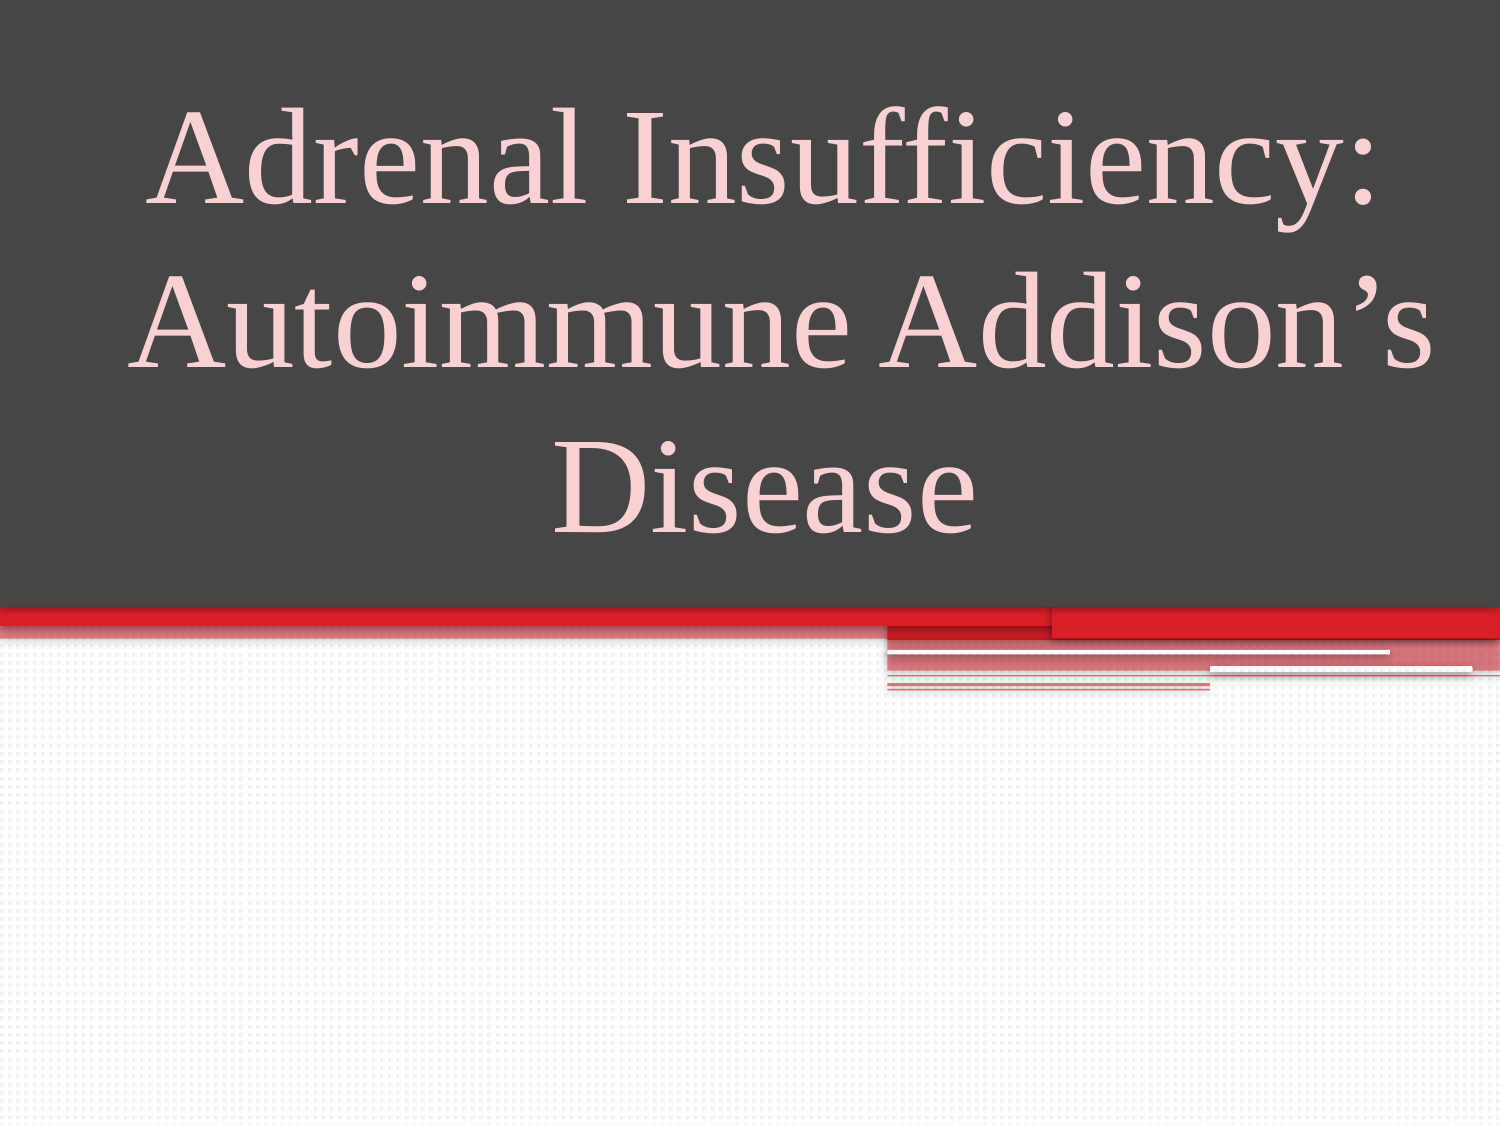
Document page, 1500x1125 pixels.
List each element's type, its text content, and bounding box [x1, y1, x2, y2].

title Adrenal Insufficiency: Autoimmune Addison’s Disease [88, 491, 1476, 733]
